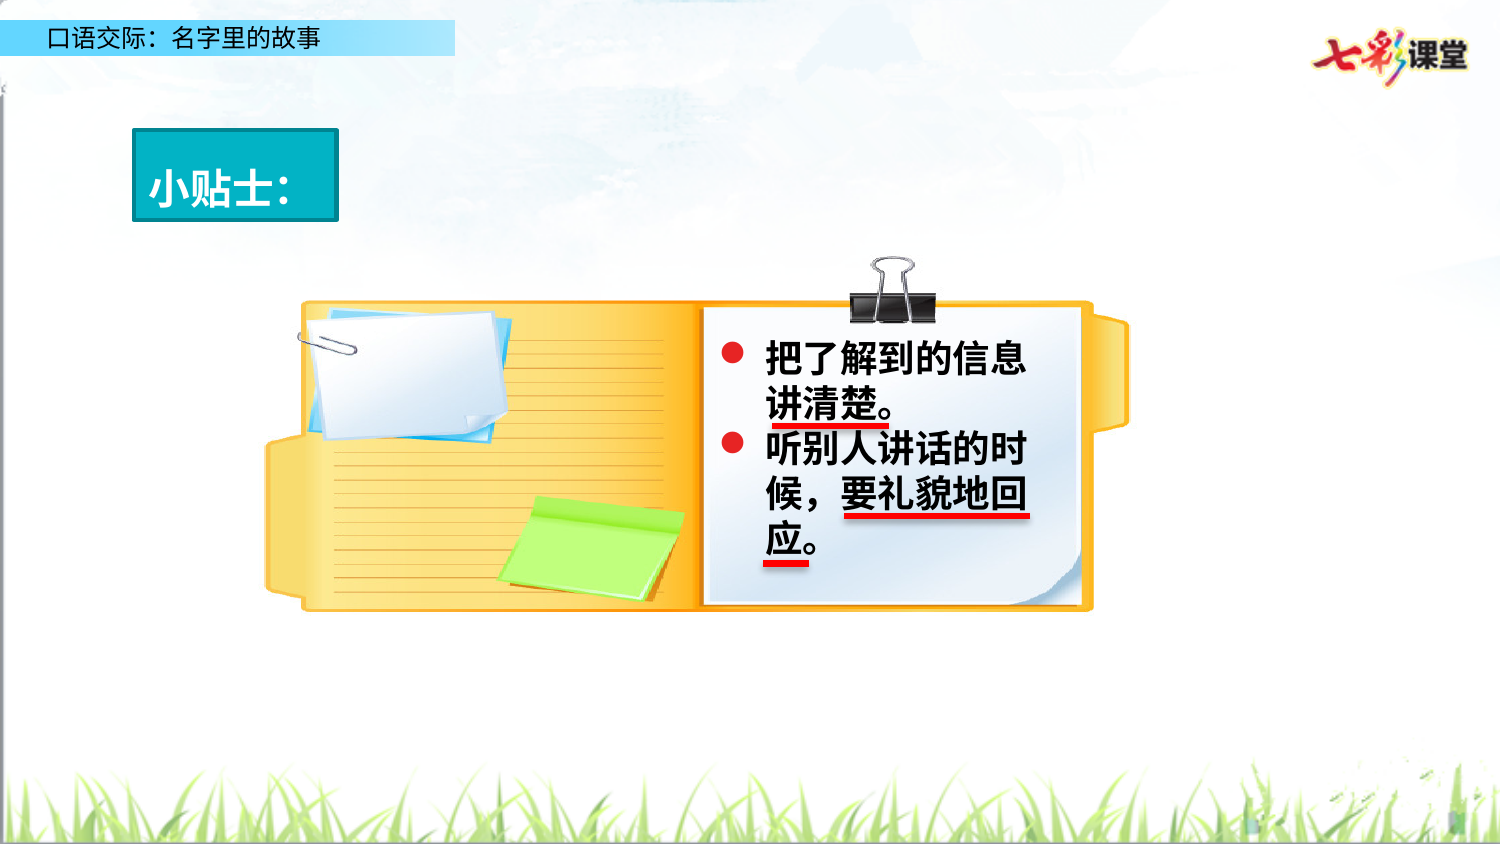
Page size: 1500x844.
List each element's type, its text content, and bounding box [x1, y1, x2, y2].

picture [0, 0, 1500, 844]
text_box 小贴士： [132, 128, 339, 222]
